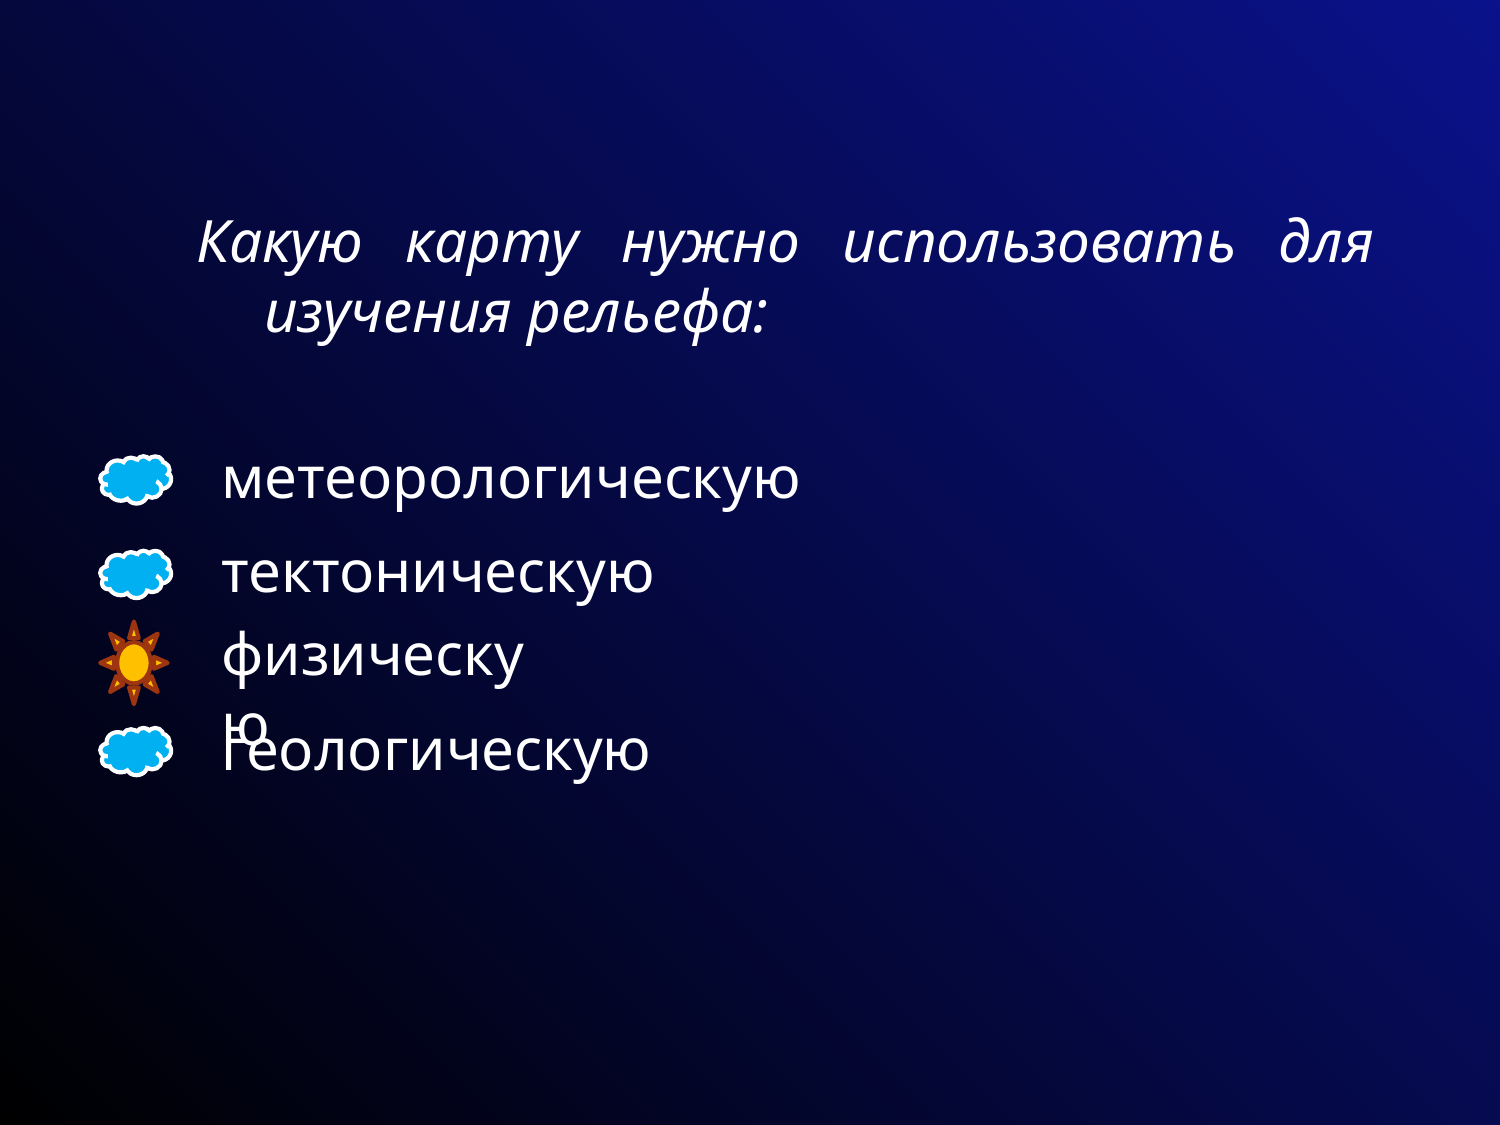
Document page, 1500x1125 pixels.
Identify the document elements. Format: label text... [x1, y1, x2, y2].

text_box [98, 619, 170, 707]
text_box [98, 725, 174, 778]
text_box геологическую [206, 704, 798, 789]
text_box [98, 454, 174, 506]
list Какую карту нужно использовать для изучения рельефа: [159, 196, 1390, 367]
text_box физическую [206, 609, 585, 765]
text_box [98, 548, 174, 601]
text_box метеорологическую [206, 432, 1081, 518]
text_box тектоническую [206, 527, 739, 612]
